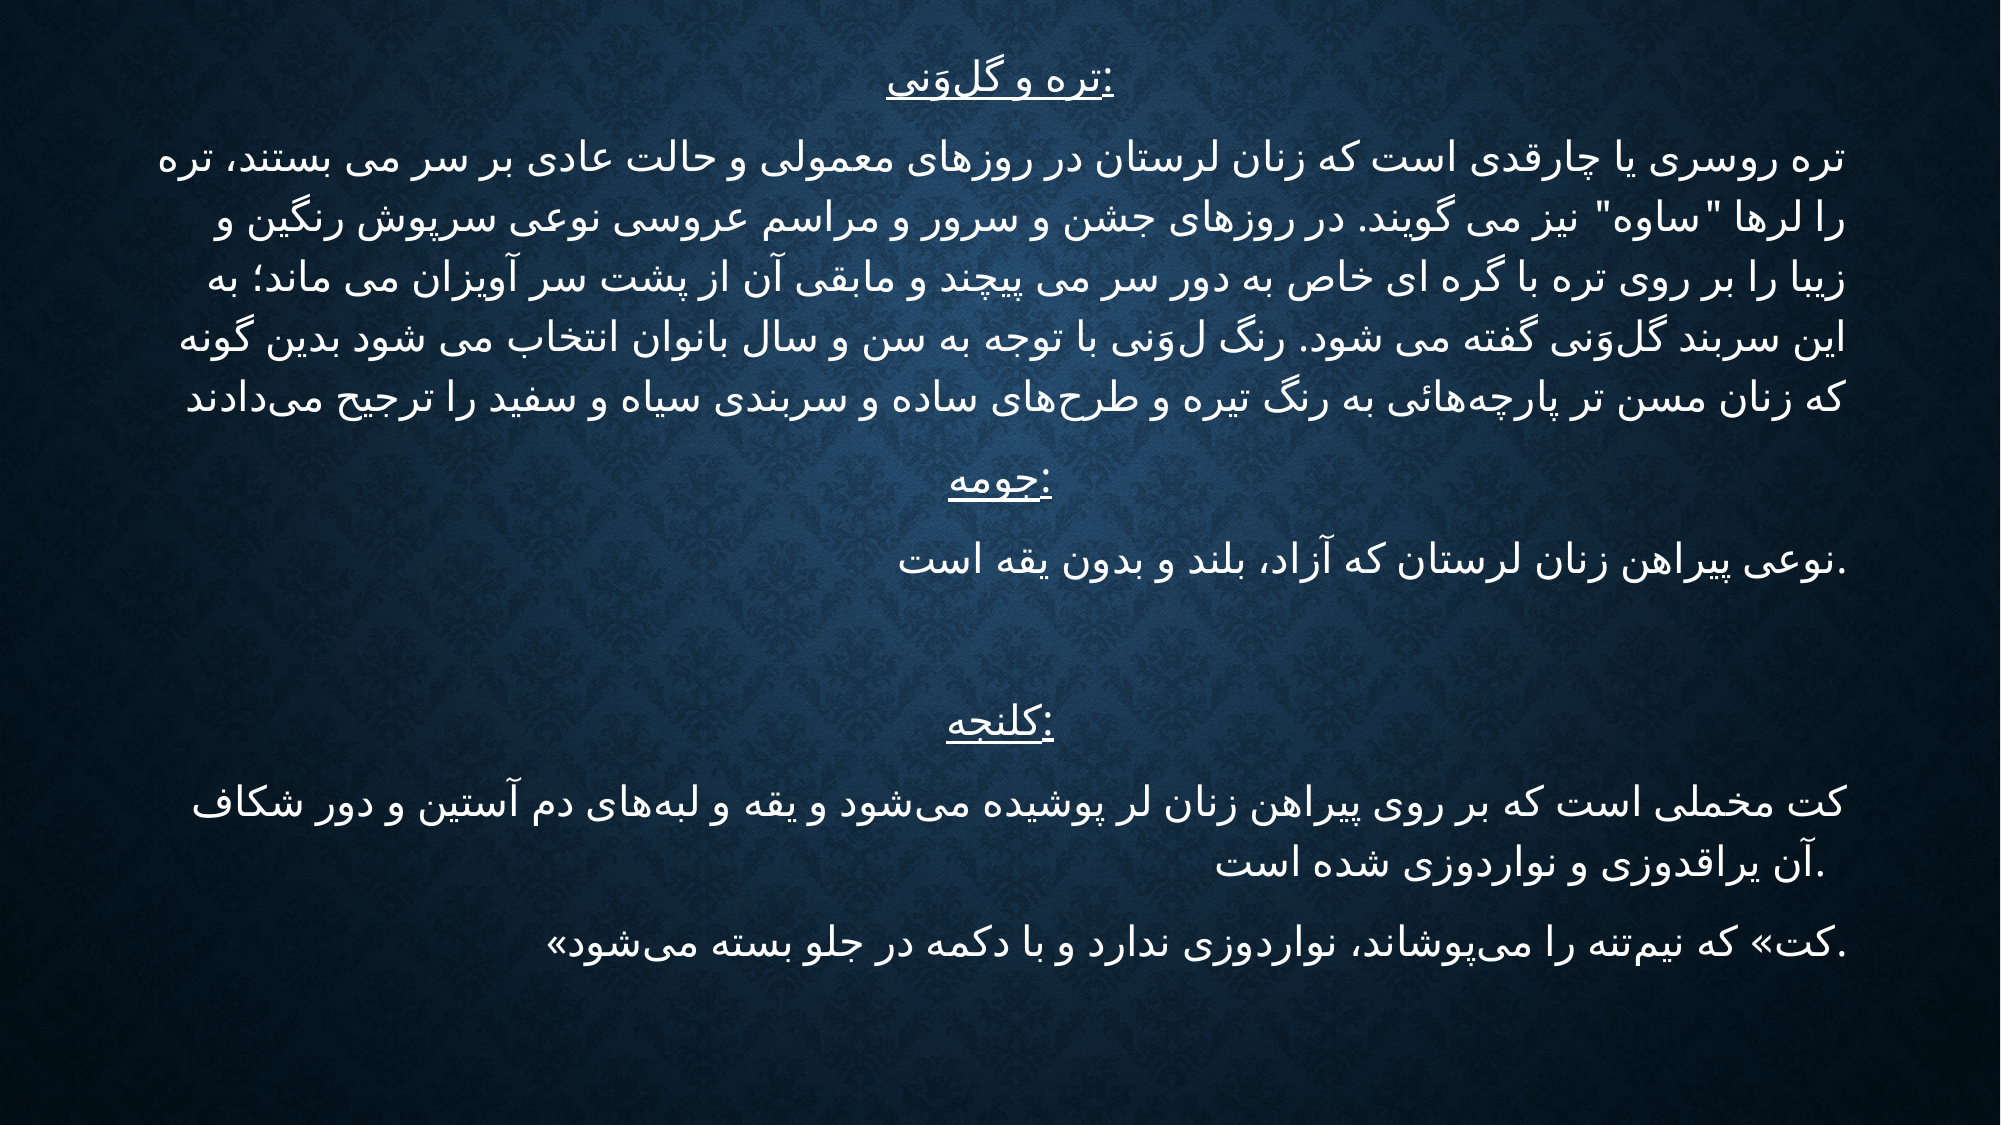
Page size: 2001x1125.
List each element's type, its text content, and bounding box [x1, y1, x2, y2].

list تره و گل‌وَنی: تره روسری یا چارقدی است که زنان لرستان در روزهای معمولی و حالت عادی بر سر می بستند، تره را لرها "ساوه" نیز می گویند. در روزهای جشن و سرور و مراسم عروسی نوعی سرپوش رنگین و زیبا را بر روی تره با گره ای خاص به دور سر می پیچند و مابقی آن از پشت سر آویزان می ماند؛ به این سربند گل‌وَنی گفته می شود. رنگ ل‌وَنی با توجه به سن و سال بانوان انتخاب می شود بدین گونه که زنان مسن تر پارچه‌هائی به رنگ تیره و طرح‌های ساده و سربندی سیاه و سفید را ترجیح می‌دادند جومه: نوعی پیراهن زنان لرستان که آزاد، بلند و بدون یقه است. کلنجه: کت مخملی است که بر روی پیراهن زنان لر پوشیده می‌شود و یقه و لبه‌های دم آستین و دور شکاف آن یراقدوزی و نواردوزی شده است. «کت» که نیم‌تنه را می‌پوشاند، نواردوزی ندارد و با دکمه در جلو بسته می‌شود. [137, 31, 1863, 1075]
